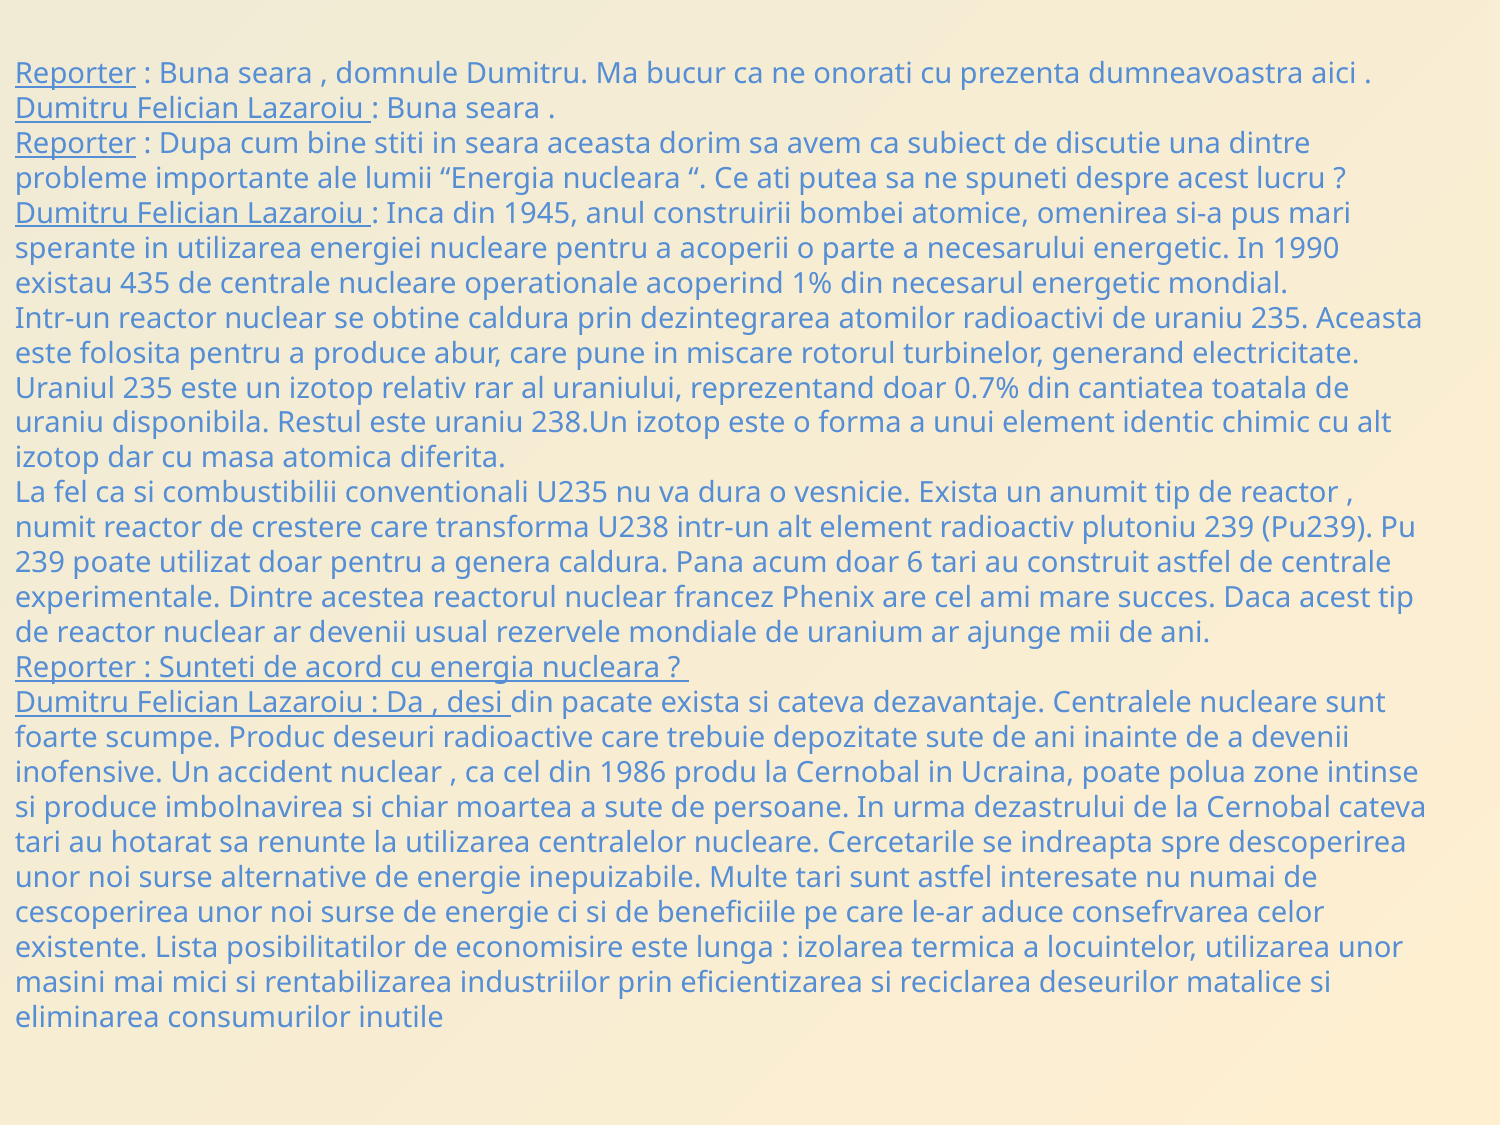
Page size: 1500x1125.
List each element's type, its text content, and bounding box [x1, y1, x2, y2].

text_box Reporter : Buna seara , domnule Dumitru. Ma bucur ca ne onorati cu prezenta dumneavoastra aici . Dumitru Felician Lazaroiu : Buna seara . Reporter : Dupa cum bine stiti in seara aceasta dorim sa avem ca subiect de discutie una dintre probleme importante ale lumii “Energia nucleara “. Ce ati putea sa ne spuneti despre acest lucru ? Dumitru Felician Lazaroiu : Inca din 1945, anul construirii bombei atomice, omenirea si-a pus mari sperante in utilizarea energiei nucleare pentru a acoperii o parte a necesarului energetic. In 1990 existau 435 de centrale nucleare operationale acoperind 1% din necesarul energetic mondial. Intr-un reactor nuclear se obtine caldura prin dezintegrarea atomilor radioactivi de uraniu 235. Aceasta este folosita pentru a produce abur, care pune in miscare rotorul turbinelor, generand electricitate. Uraniul 235 este un izotop relativ rar al uraniului, reprezentand doar 0.7% din cantiatea toatala de uraniu disponibila. Restul este uraniu 238.Un izotop este o forma a unui element identic chimic cu alt izotop dar cu masa atomica diferita. La fel ca si combustibilii conventionali U235 nu va dura o vesnicie. Exista un anumit tip de reactor , numit reactor de crestere care transforma U238 intr-un alt element radioactiv plutoniu 239 (Pu239). Pu 239 poate utilizat doar pentru a genera caldura. Pana acum doar 6 tari au construit astfel de centrale experimentale. Dintre acestea reactorul nuclear francez Phenix are cel ami mare succes. Daca acest tip de reactor nuclear ar devenii usual rezervele mondiale de uranium ar ajunge mii de ani. Reporter : Sunteti de acord cu energia nucleara ? Dumitru Felician Lazaroiu : Da , desi din pacate exista si cateva dezavantaje. Centralele nucleare sunt foarte scumpe. Produc deseuri radioactive care trebuie depozitate sute de ani inainte de a devenii inofensive. Un accident nuclear , ca cel din 1986 produ la Cernobal in Ucraina, poate polua zone intinse si produce imbolnavirea si chiar moartea a sute de persoane. In urma dezastrului de la Cernobal cateva tari au hotarat sa renunte la utilizarea centralelor nucleare. Cercetarile se indreapta spre descoperirea unor noi surse alternative de energie inepuizabile. Multe tari sunt astfel interesate nu numai de cescoperirea unor noi surse de energie ci si de beneficiile pe care le-ar aduce consefrvarea celor existente. Lista posibilitatilor de economisire este lunga : izolarea termica a locuintelor, utilizarea unor masini mai mici si rentabilizarea industriilor prin eficientizarea si reciclarea deseurilor matalice si eliminarea consumurilor inutile [0, 46, 1453, 1125]
